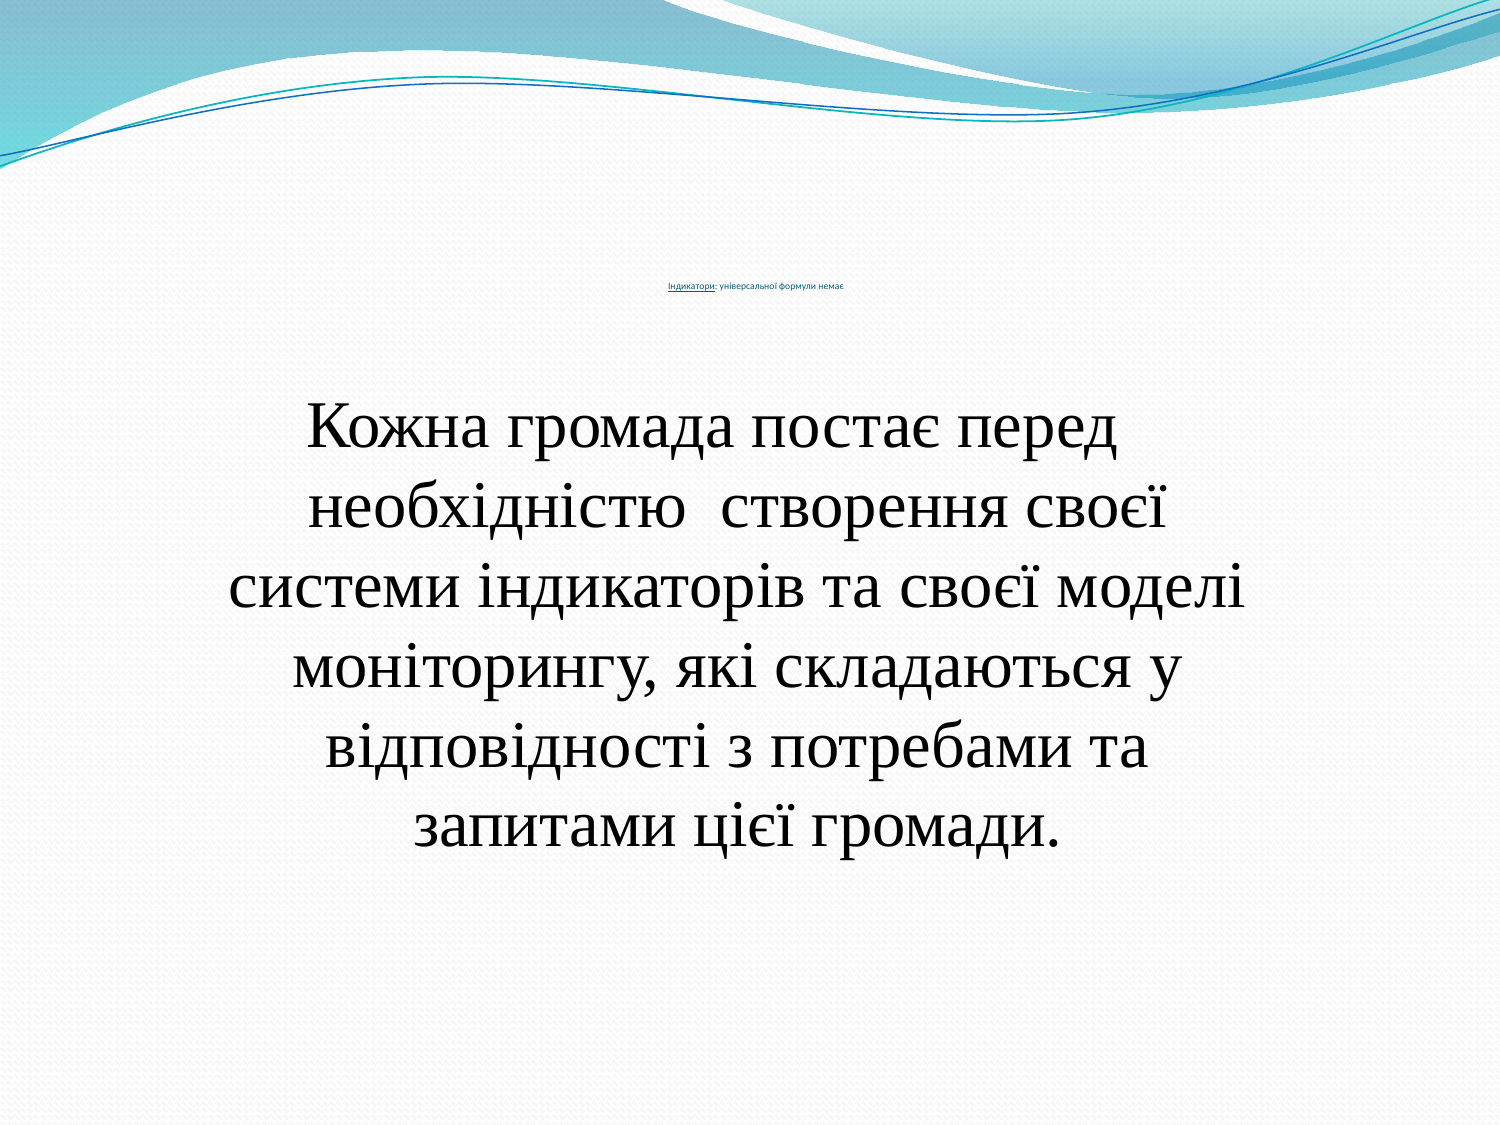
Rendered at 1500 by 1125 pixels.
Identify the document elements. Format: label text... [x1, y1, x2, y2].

title Індикатори: універсальної формули немає [75, 115, 1438, 303]
text_box Кожна громада постає перед необхідністю створення своєї системи індикаторів та своєї моделі моніторингу, які складаються у відповідності з потребами та запитами цієї громади. [159, 373, 1317, 948]
